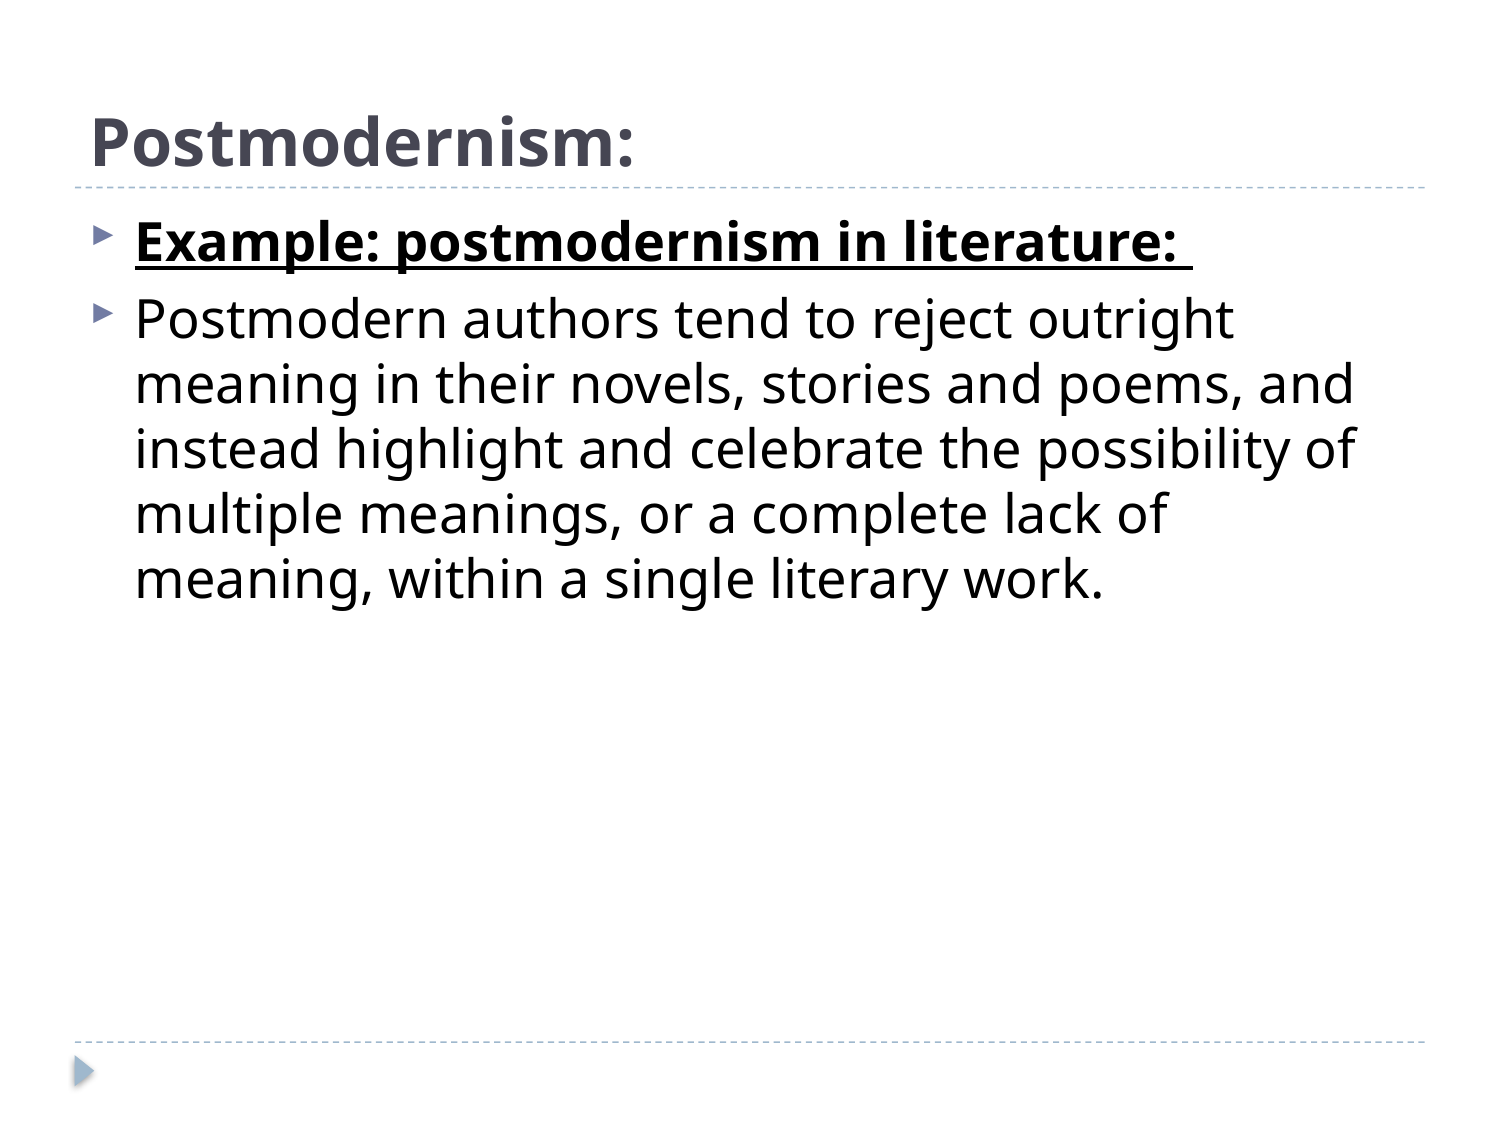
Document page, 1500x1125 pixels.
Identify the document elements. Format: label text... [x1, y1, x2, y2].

list Example: postmodernism in literature: Postmodern authors tend to reject outright meaning in their novels, stories and poems, and instead highlight and celebrate the possibility of multiple meanings, or a complete lack of meaning, within a single literary work. [75, 200, 1425, 1010]
title Postmodernism: [75, 24, 1425, 188]
